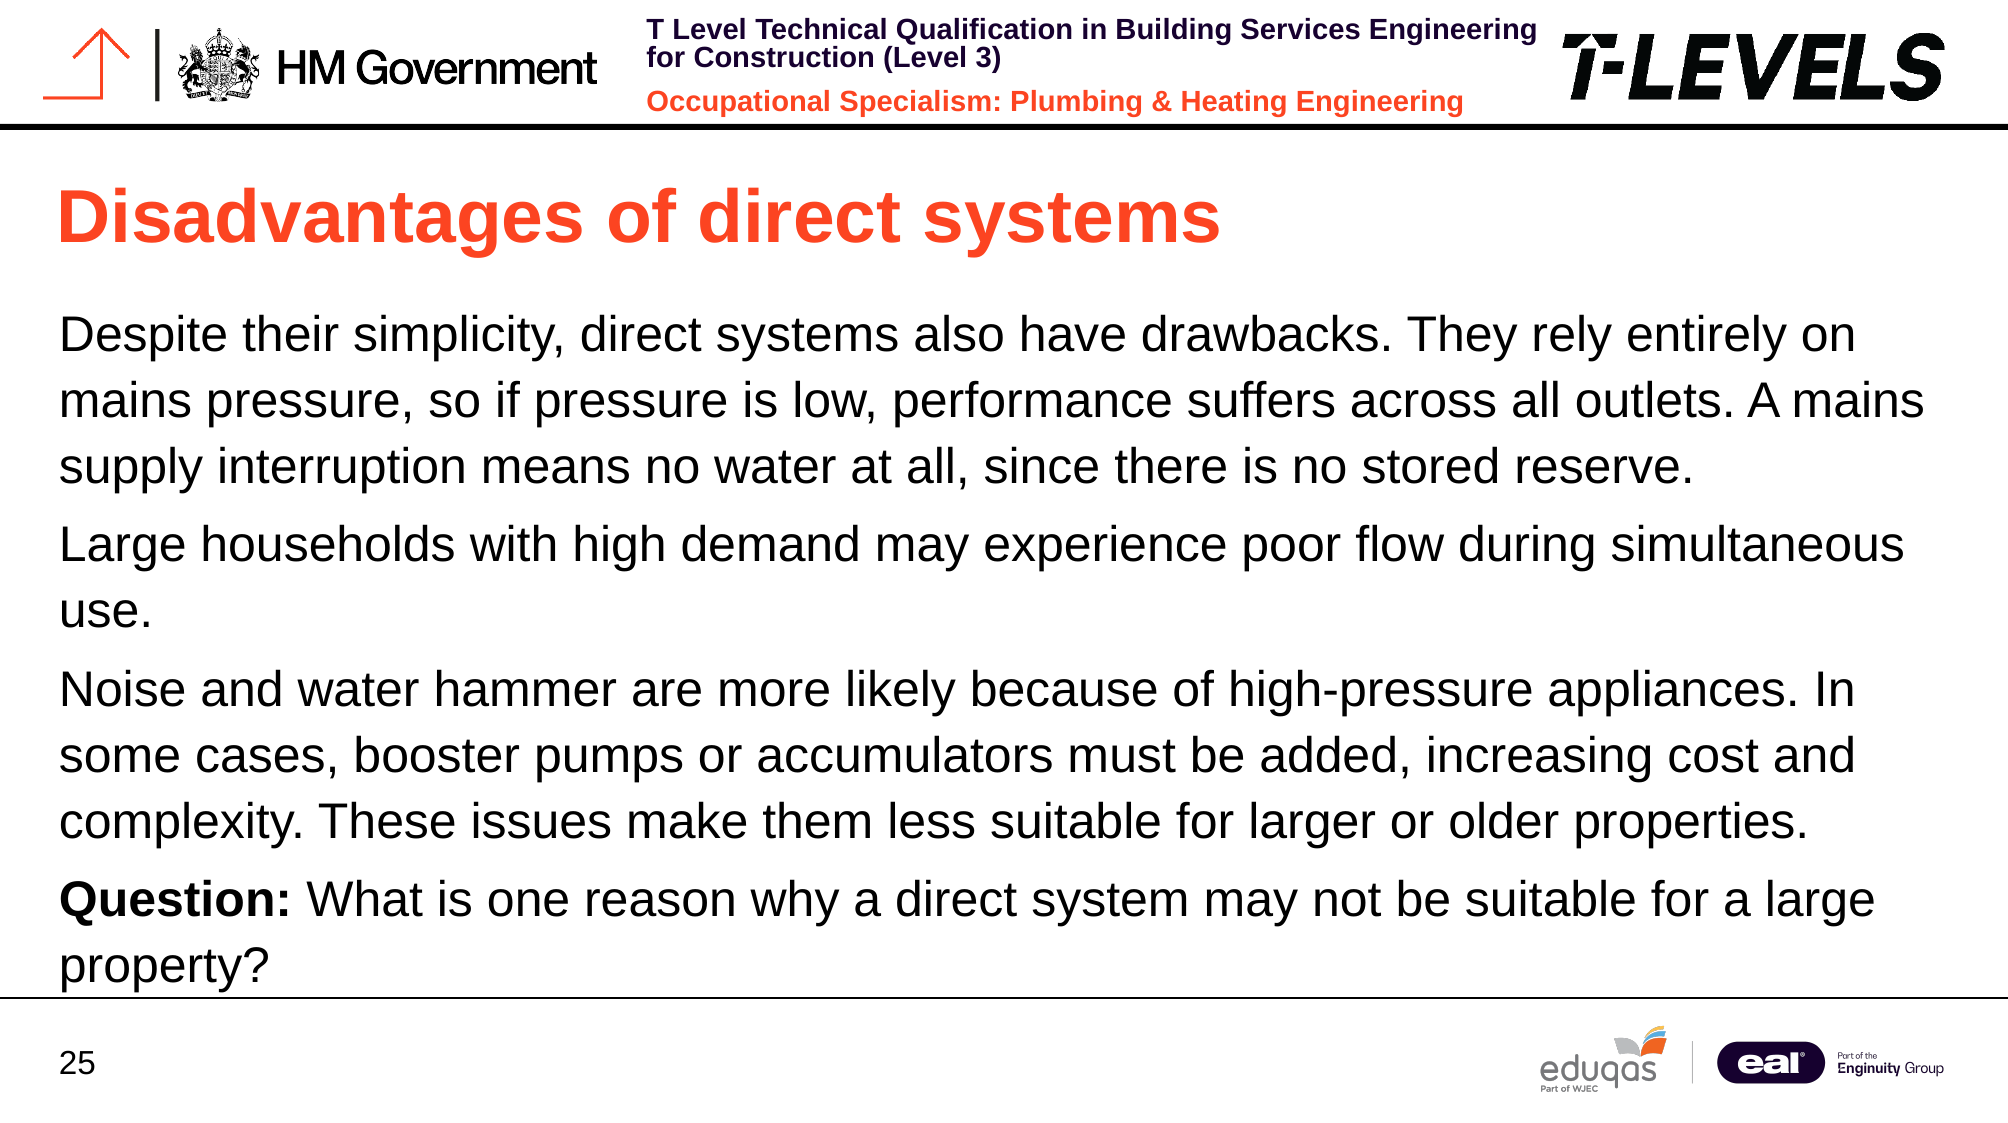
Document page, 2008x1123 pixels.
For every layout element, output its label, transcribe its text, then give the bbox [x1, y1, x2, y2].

picture [38, 27, 136, 100]
title Disadvantages of direct systems [41, 111, 1949, 314]
list Despite their simplicity, direct systems also have drawbacks. They rely entirely on mains pressure, so if pressure is low, performance suffers across all outlets. A mains supply interruption means no water at all, since there is no stored reserve. Large households with high demand may experience poor flow during simultaneous use. Noise and water hammer are more likely because of high-pressure appliances. In some cases, booster pumps or accumulators must be added, increasing cost and complexity. These issues make them less suitable for larger or older properties. Question: What is one reason why a direct system may not be suitable for a large property? [59, 295, 1949, 975]
picture [1535, 1021, 1949, 1097]
picture [1543, 25, 1964, 108]
picture [155, 28, 597, 102]
